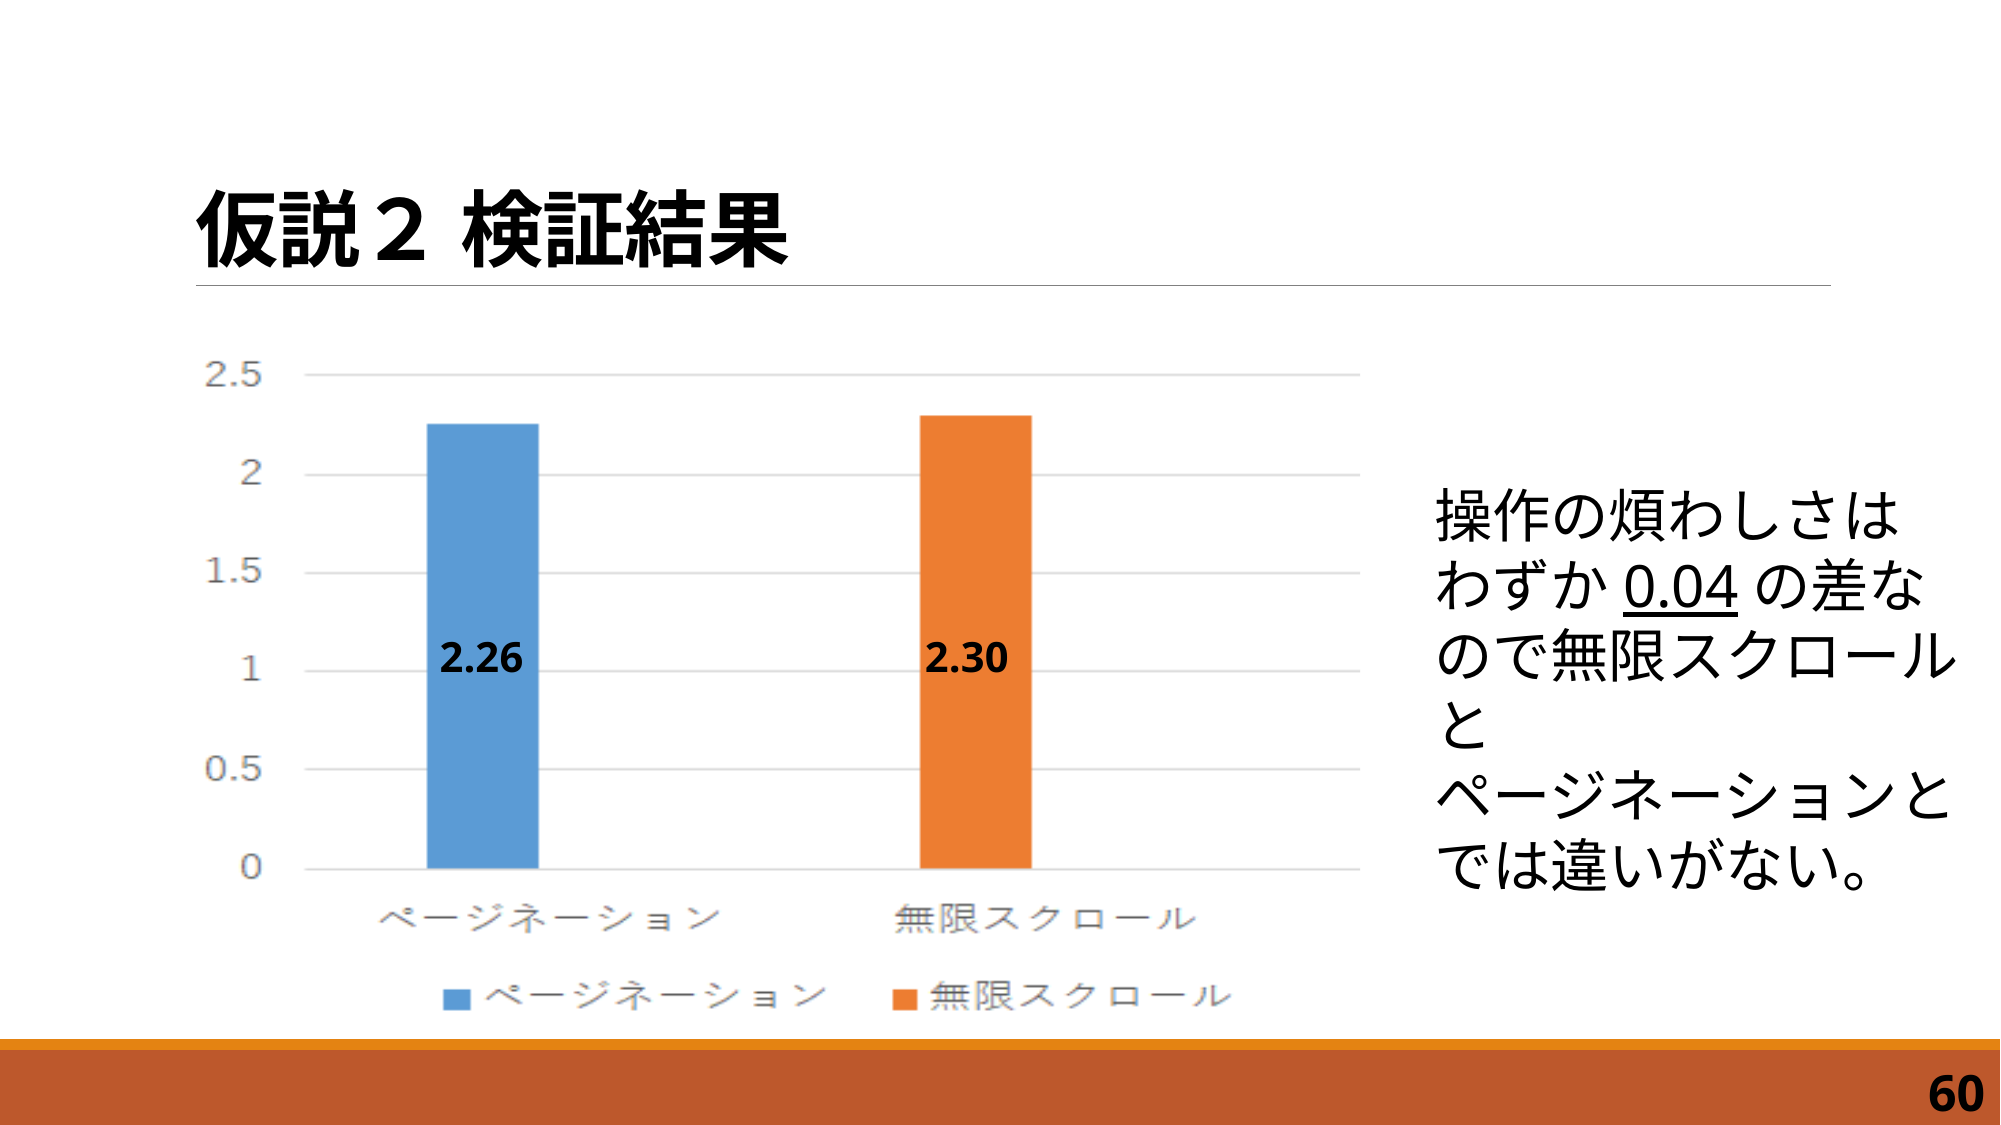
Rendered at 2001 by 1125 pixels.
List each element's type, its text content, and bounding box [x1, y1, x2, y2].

slide_number 60 [1784, 1065, 2000, 1125]
text_box 操作の煩わしさは わずか0.04の差なので無限スクロールと ページネーションとでは違いがない。 [1419, 472, 2000, 907]
picture [179, 340, 1361, 1038]
title 仮説２ 検証結果 [180, 47, 1830, 285]
